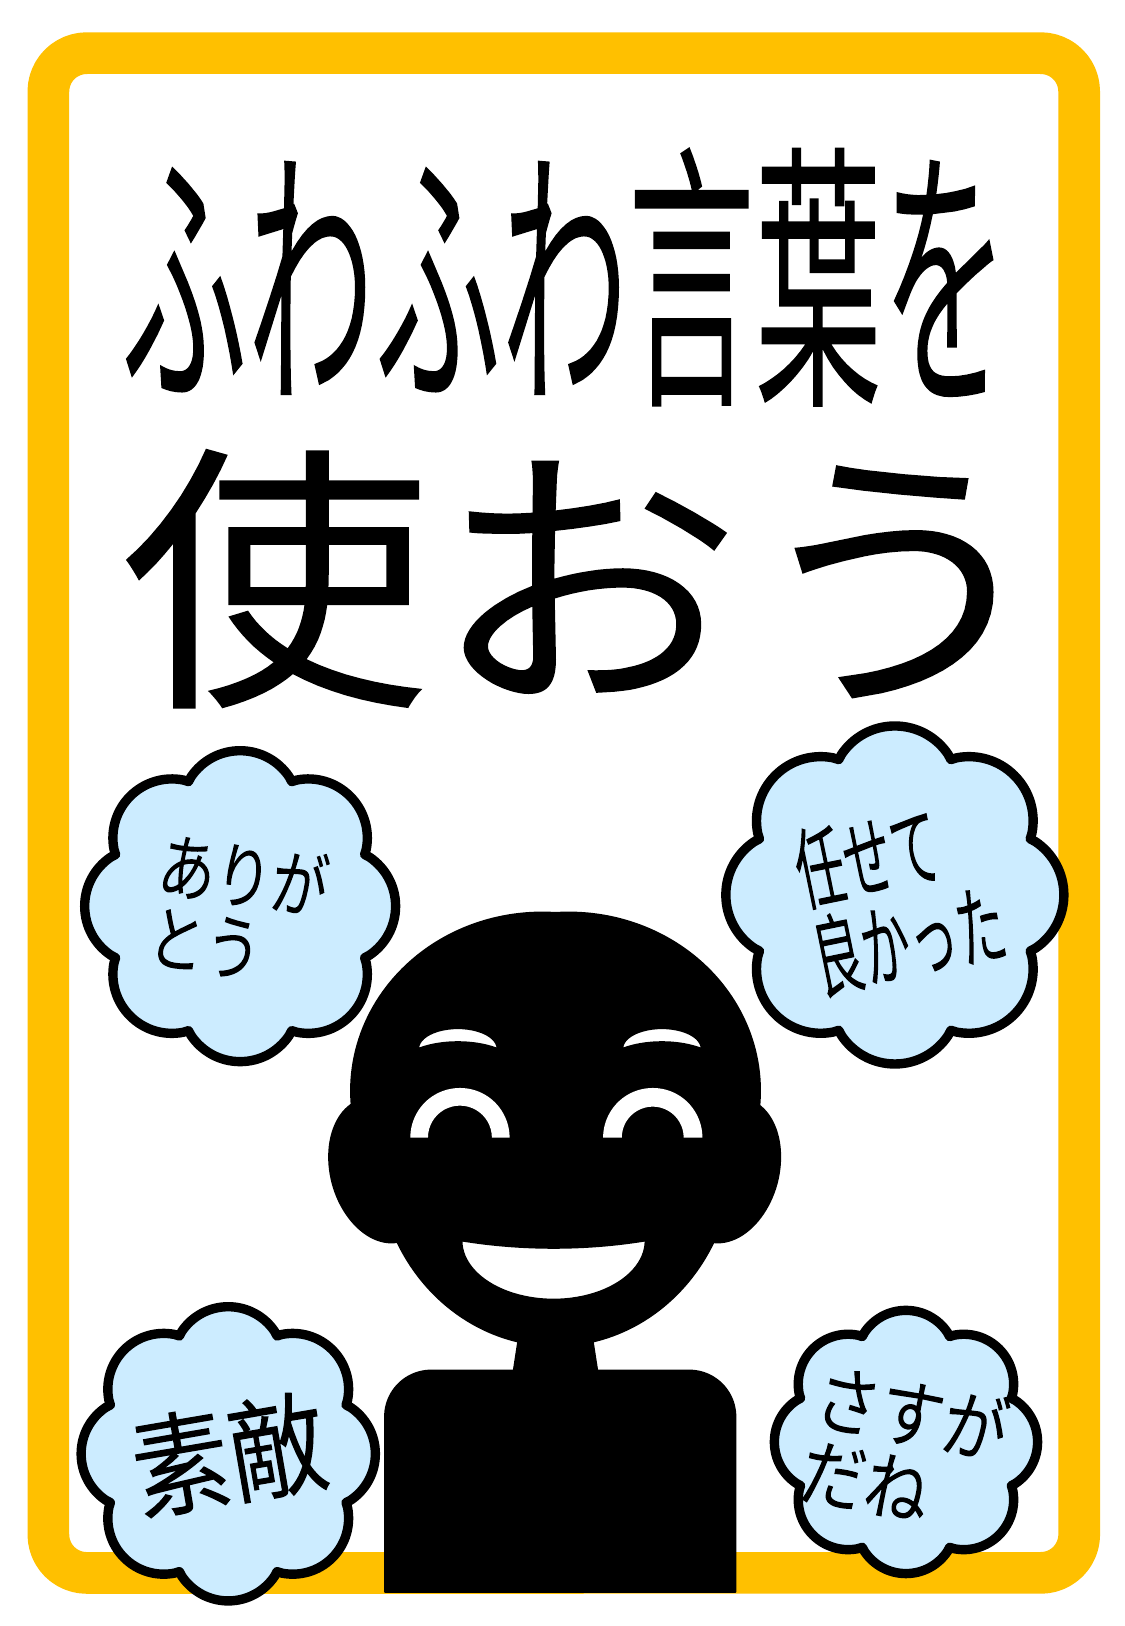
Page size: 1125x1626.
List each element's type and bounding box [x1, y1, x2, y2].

text_box [125, 146, 994, 709]
text_box [80, 725, 1065, 1602]
text_box [46, 51, 1082, 1574]
